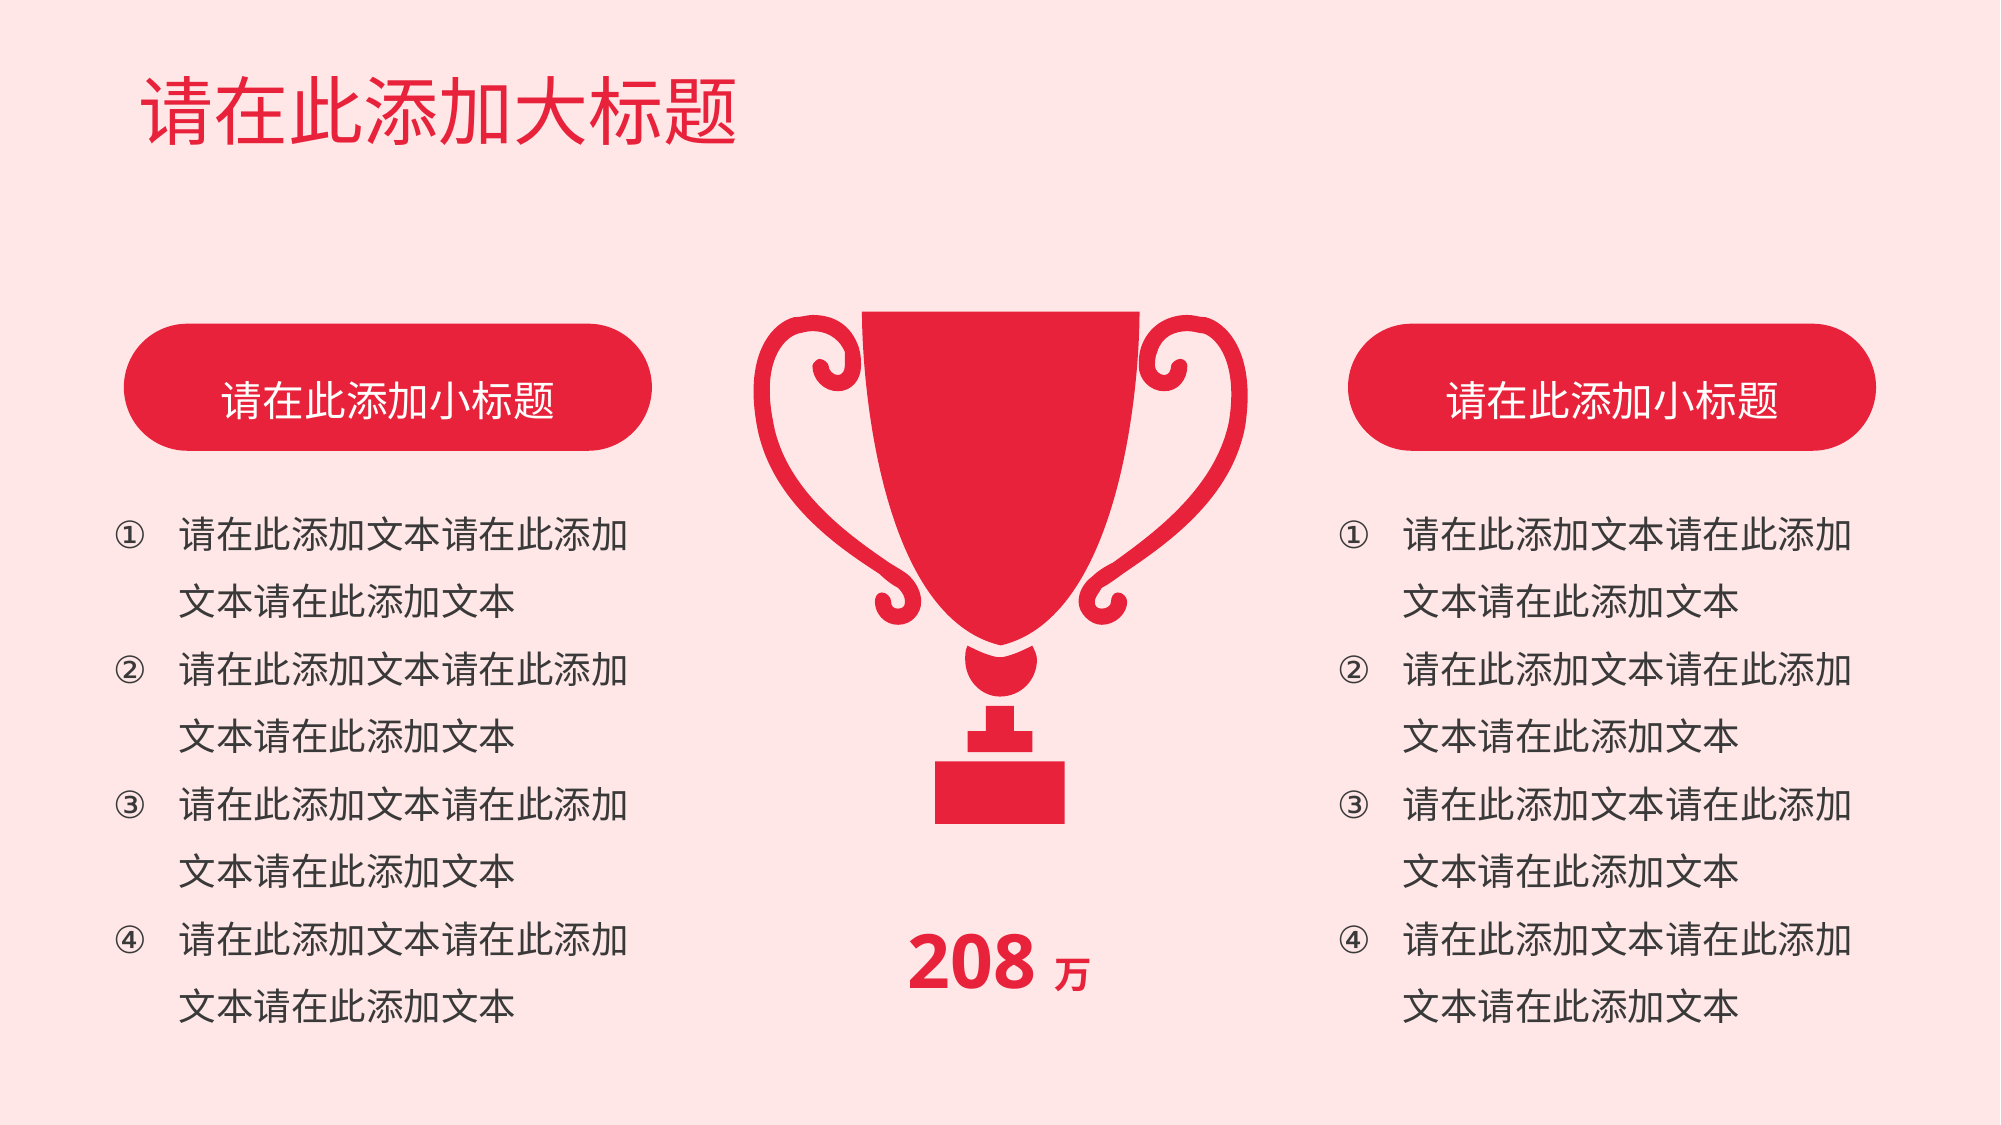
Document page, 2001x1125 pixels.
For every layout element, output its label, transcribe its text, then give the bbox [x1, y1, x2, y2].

text_box [861, 311, 1140, 646]
text_box [967, 705, 1033, 753]
text_box 请在此添加小标题 [1347, 323, 1877, 451]
text_box 请在此添加文本请在此添加文本请在此添加文本 请在此添加文本请在此添加文本请在此添加文本 请在此添加文本请在此添加文本请在此添加文本 请在此添加文本请在此添加文本请在此添加文本 [98, 480, 678, 1036]
text_box [965, 645, 1037, 697]
text_box [1078, 314, 1248, 625]
text_box 208万 [824, 906, 1176, 1012]
text_box [935, 761, 1065, 824]
text_box 请在此添加小标题 [123, 323, 652, 451]
title 请在此添加大标题 [123, 45, 1552, 185]
text_box 请在此添加文本请在此添加文本请在此添加文本 请在此添加文本请在此添加文本请在此添加文本 请在此添加文本请在此添加文本请在此添加文本 请在此添加文本请在此添加文本请在此添加文本 [1322, 480, 1902, 1036]
text_box [753, 314, 922, 625]
